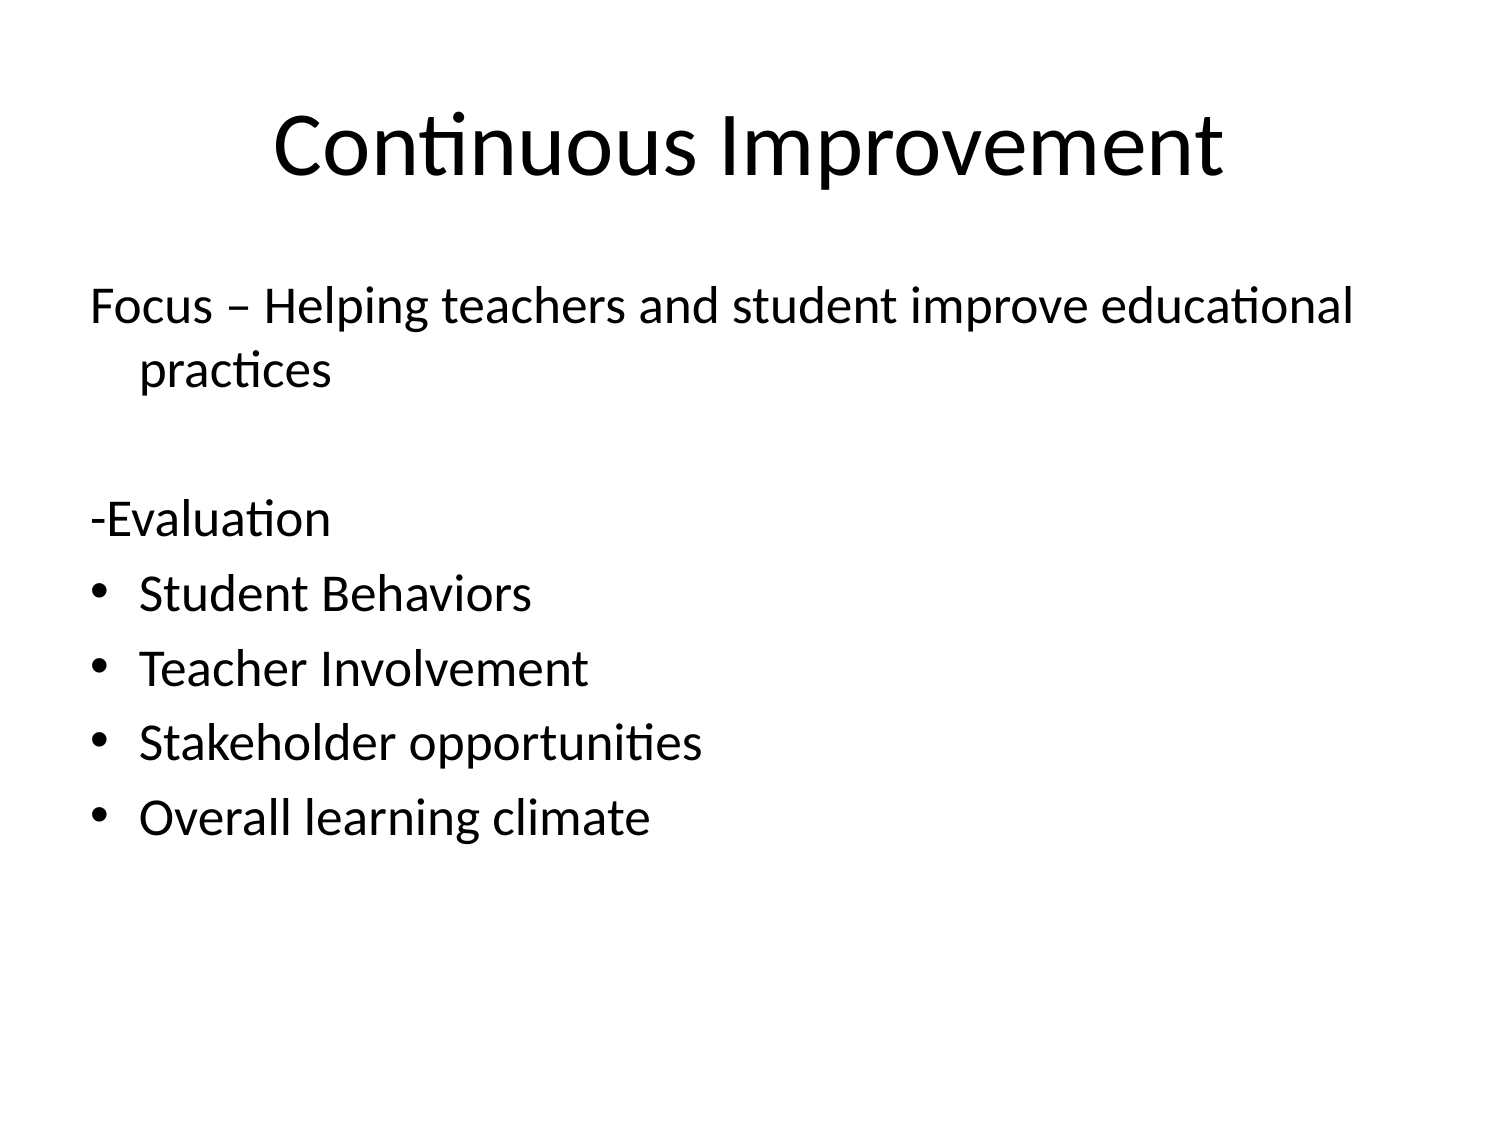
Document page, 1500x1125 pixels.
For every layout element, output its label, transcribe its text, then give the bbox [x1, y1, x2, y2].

title Continuous Improvement [75, 45, 1425, 233]
list Focus – Helping teachers and student improve educational practices -Evaluation Student Behaviors Teacher Involvement Stakeholder opportunities Overall learning climate [75, 262, 1425, 1005]
